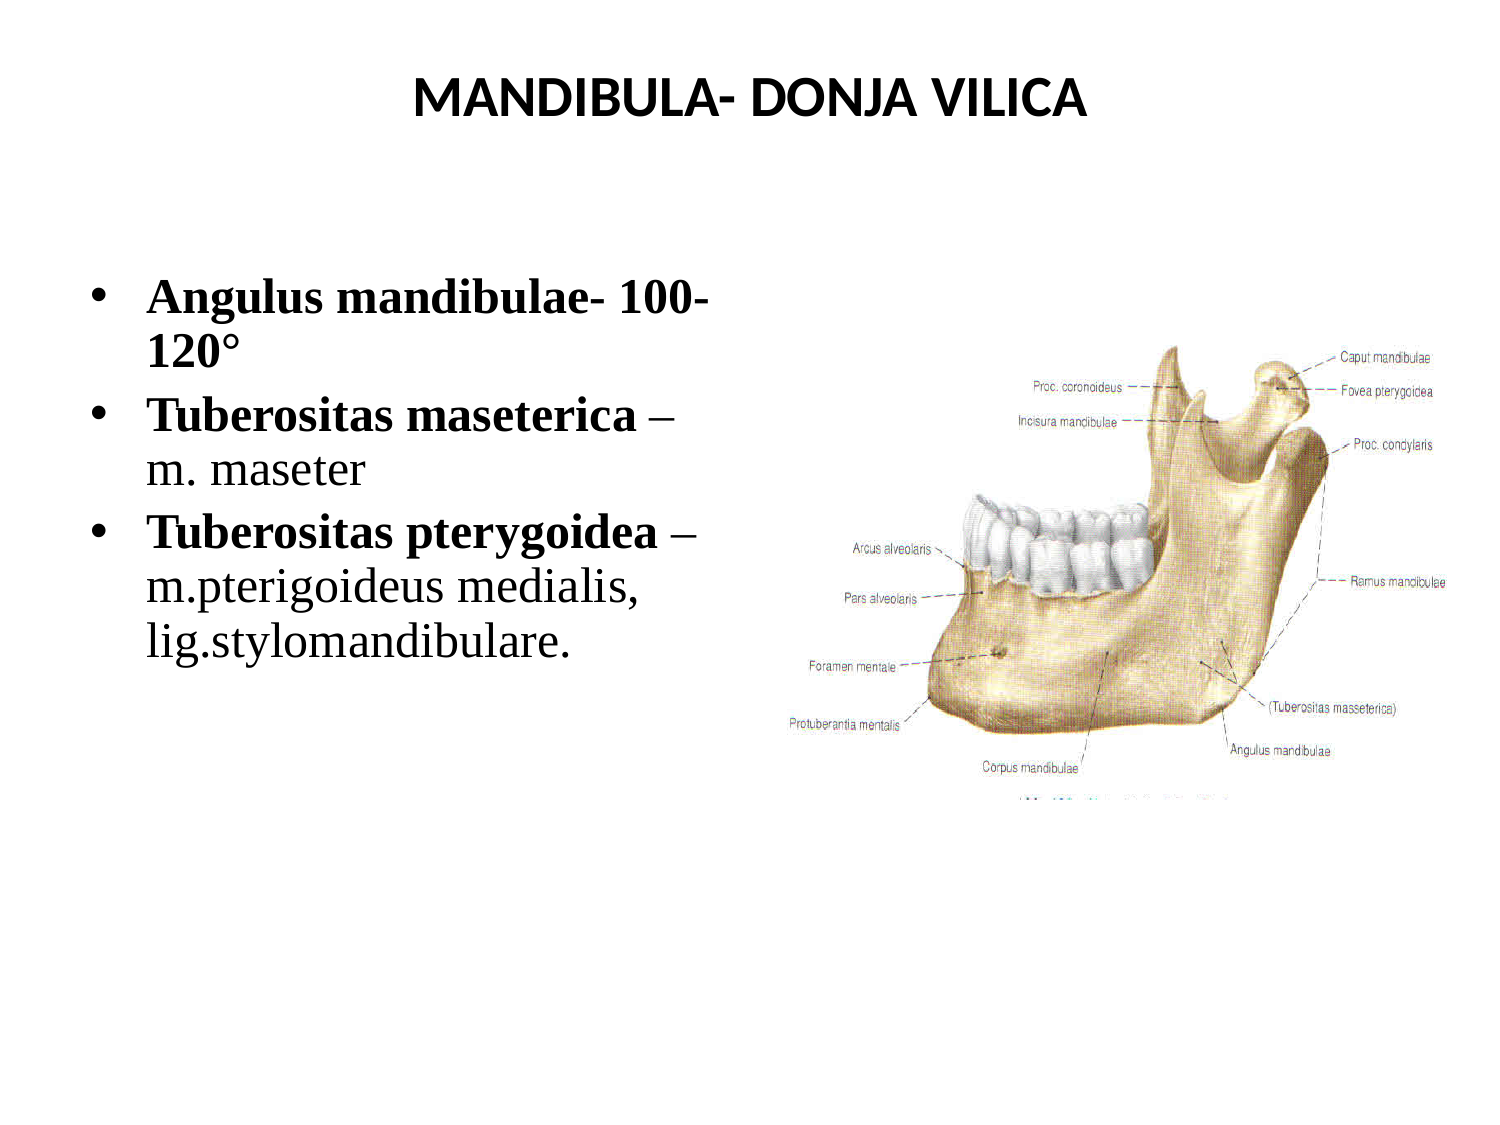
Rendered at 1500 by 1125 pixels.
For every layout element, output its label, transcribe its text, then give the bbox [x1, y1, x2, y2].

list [762, 339, 1477, 800]
title MANDIBULA- DONJA VILICA [75, 45, 1425, 141]
list Angulus mandibulae- 100-120° Tuberositas maseterica – m. maseter Tuberositas pterygoidea – m.pterigoideus medialis, lig.stylomandibulare. [75, 262, 738, 1005]
